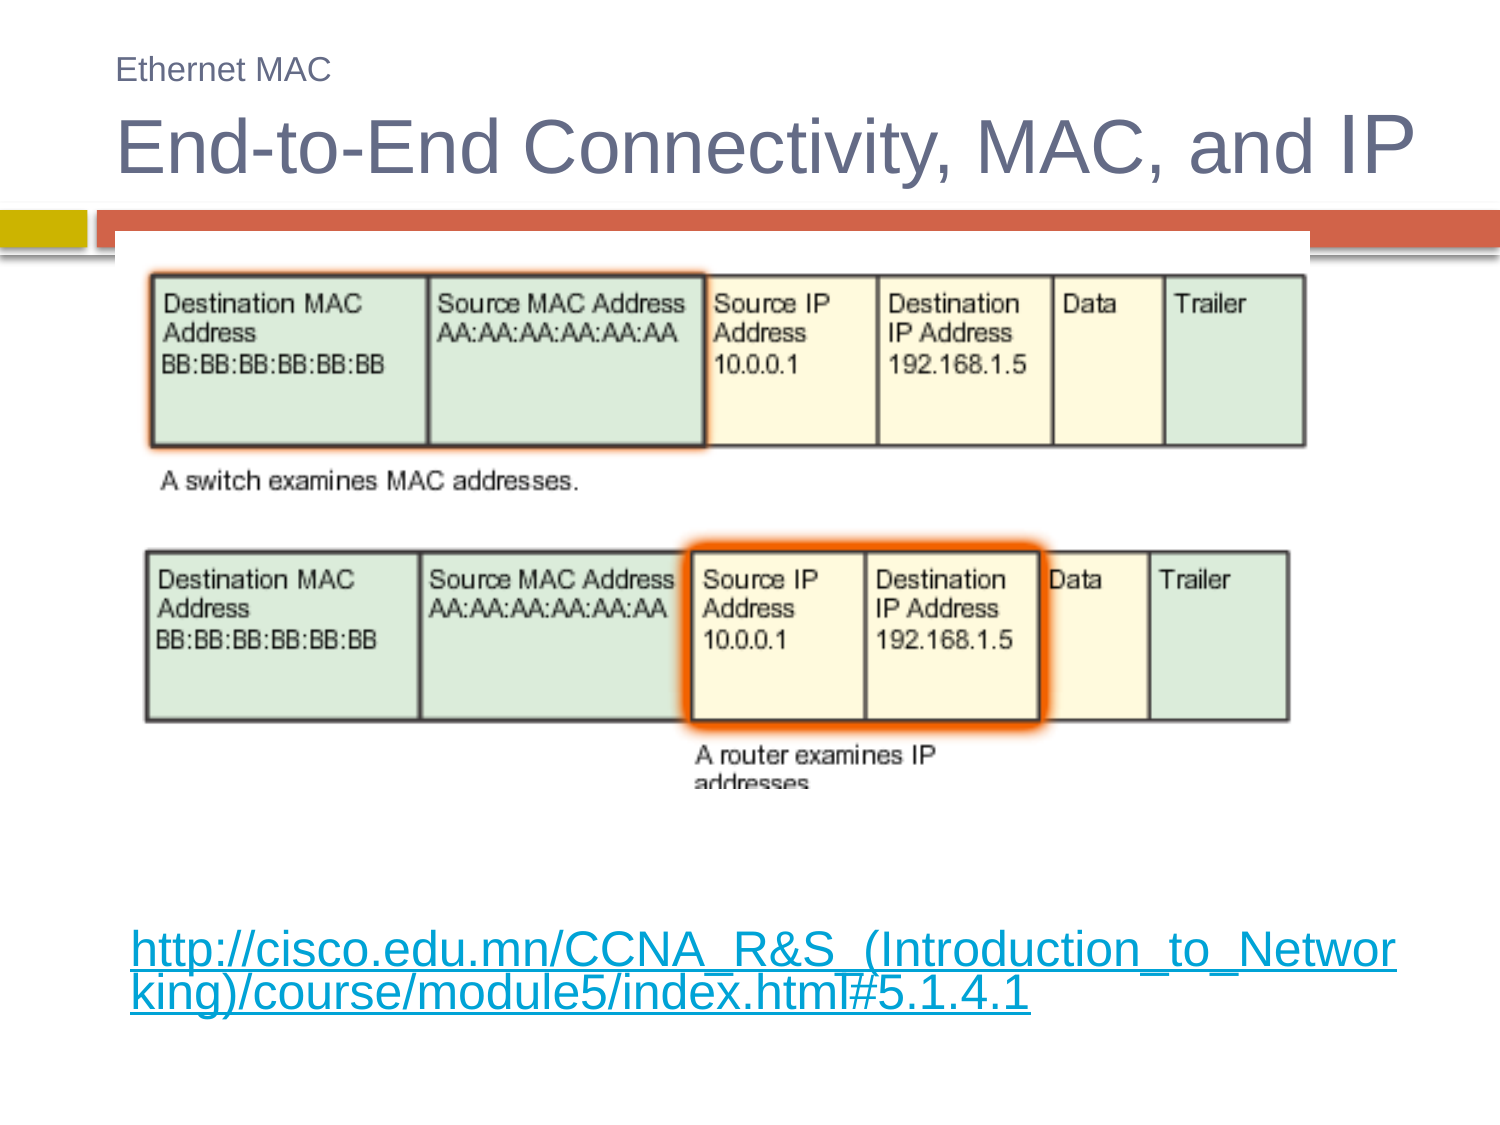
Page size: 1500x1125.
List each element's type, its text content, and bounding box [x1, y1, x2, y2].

text_box http://cisco.edu.mn/CCNA_R&S_(Introduction_to_Networking)/course/module5/index.html#5.1.4.1 [115, 915, 1427, 985]
title Ethernet MAC End-to-End Connectivity, MAC, and IP [100, 37, 1438, 200]
picture [115, 231, 1310, 790]
